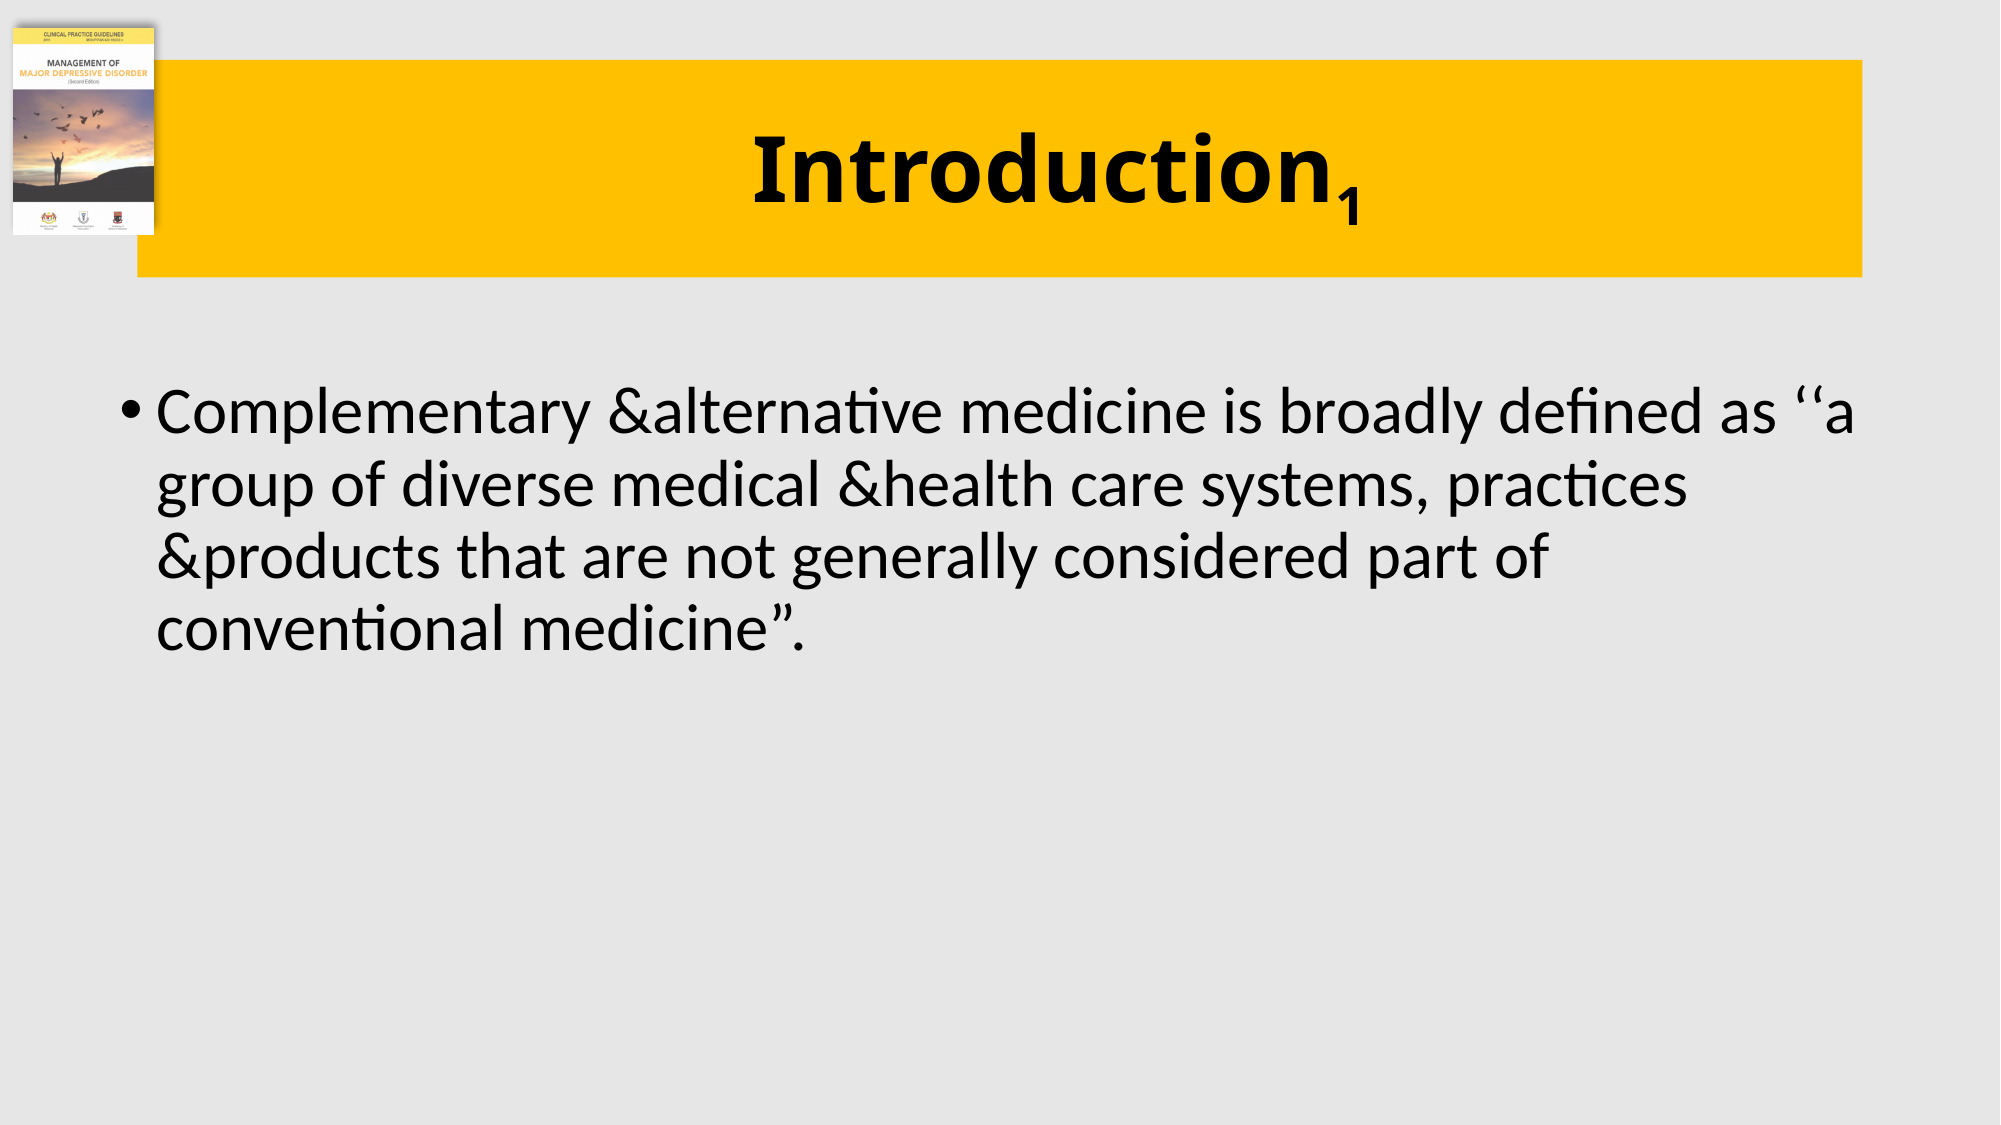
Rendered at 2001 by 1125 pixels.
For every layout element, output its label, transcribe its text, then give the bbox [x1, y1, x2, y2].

title Introduction1 [137, 59, 1863, 267]
list Complementary &alternative medicine is broadly defined as ‘‘a group of diverse medical &health care systems, practices &products that are not generally considered part of conventional medicine”. [104, 267, 1896, 1044]
picture [13, 28, 154, 235]
